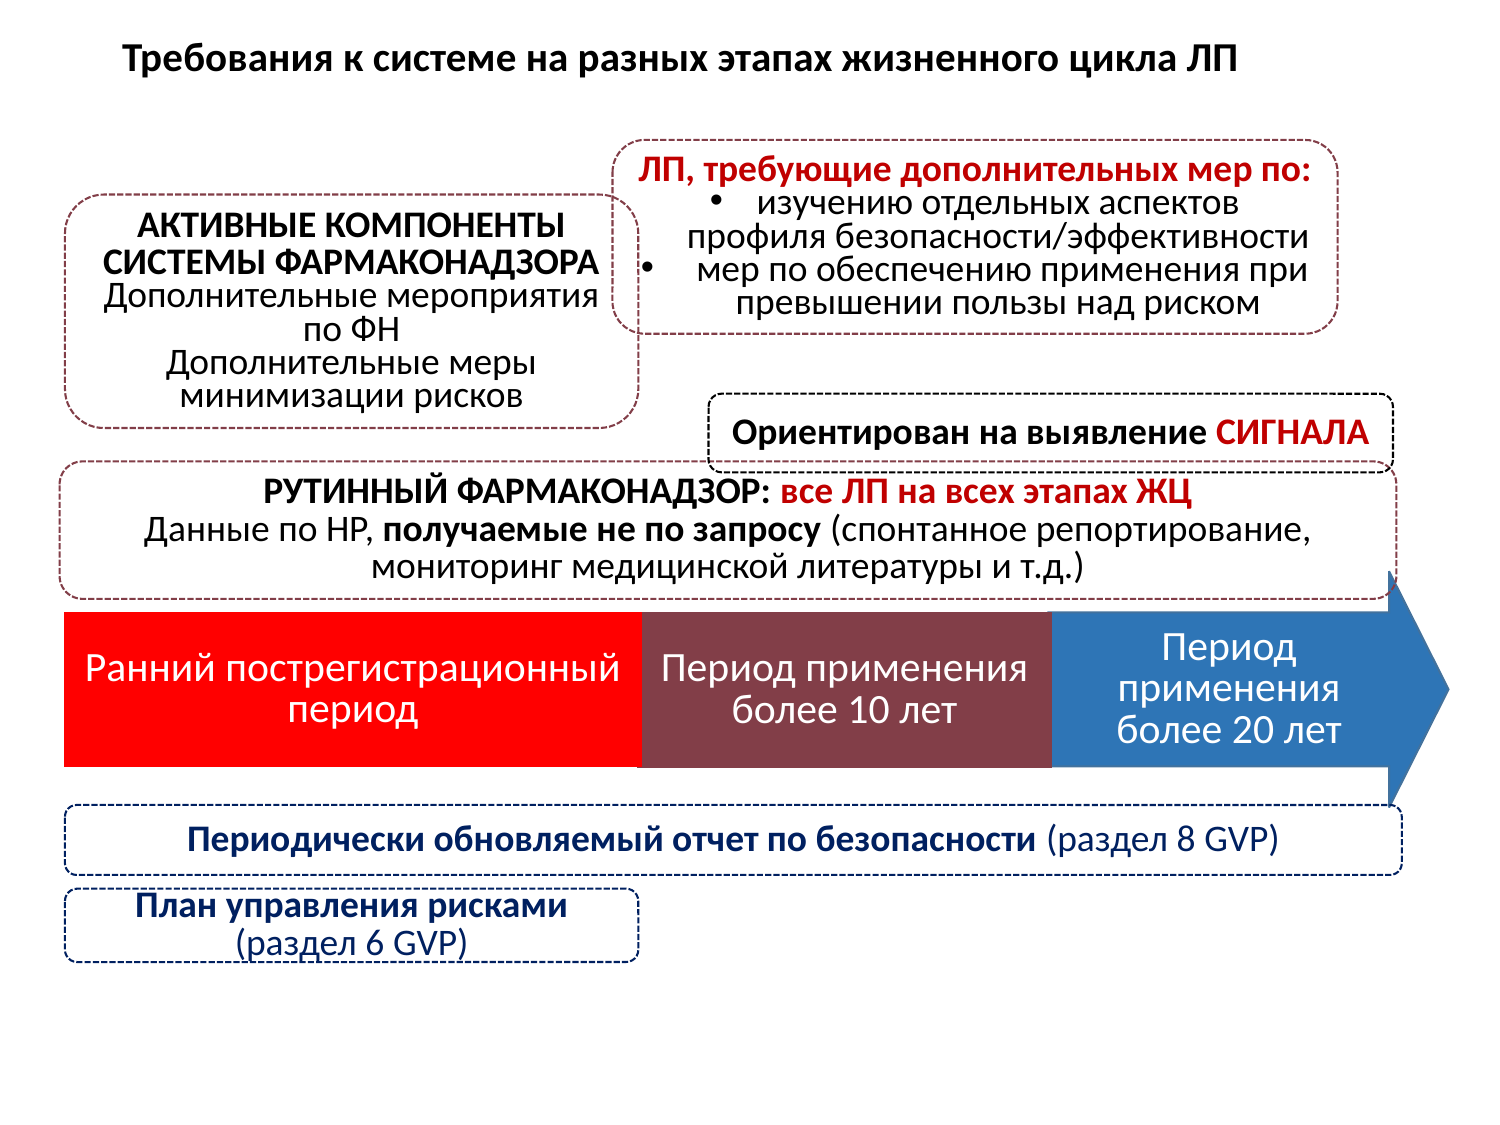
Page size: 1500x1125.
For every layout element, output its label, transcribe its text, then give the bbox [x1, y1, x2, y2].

title Требования к системе на разных этапах жизненного цикла ЛП [107, 15, 1458, 100]
text_box Ранний пострегистрационный период [64, 612, 642, 767]
text_box Ориентирован на выявление СИГНАЛА [707, 392, 1395, 474]
text_box Период применения более 10 лет [637, 612, 1052, 768]
text_box ЛП, требующие дополнительных мер по: изучению отдельных аспектов профиля безопасности/эффективности мер по обеспечению применения при превышении пользы над риском [611, 138, 1339, 335]
text_box Периодически обновляемый отчет по безопасности (раздел 8 GVP) [63, 803, 1403, 876]
text_box РУТИННЫЙ ФАРМАКОНАДЗОР: все ЛП на всех этапах ЖЦ Данные по НР, получаемые не по запросу (спонтанное репортирование, мониторинг медицинской литературы и т.д.) [58, 460, 1398, 600]
text_box АКТИВНЫЕ КОМПОНЕНТЫ СИСТЕМЫ ФАРМАКОНАДЗОРА Дополнительные мероприятия по ФН Дополнительные меры минимизации рисков [63, 193, 640, 430]
text_box План управления рисками (раздел 6 GVP) [63, 887, 640, 964]
text_box Период применения более 20 лет [1047, 583, 1450, 804]
